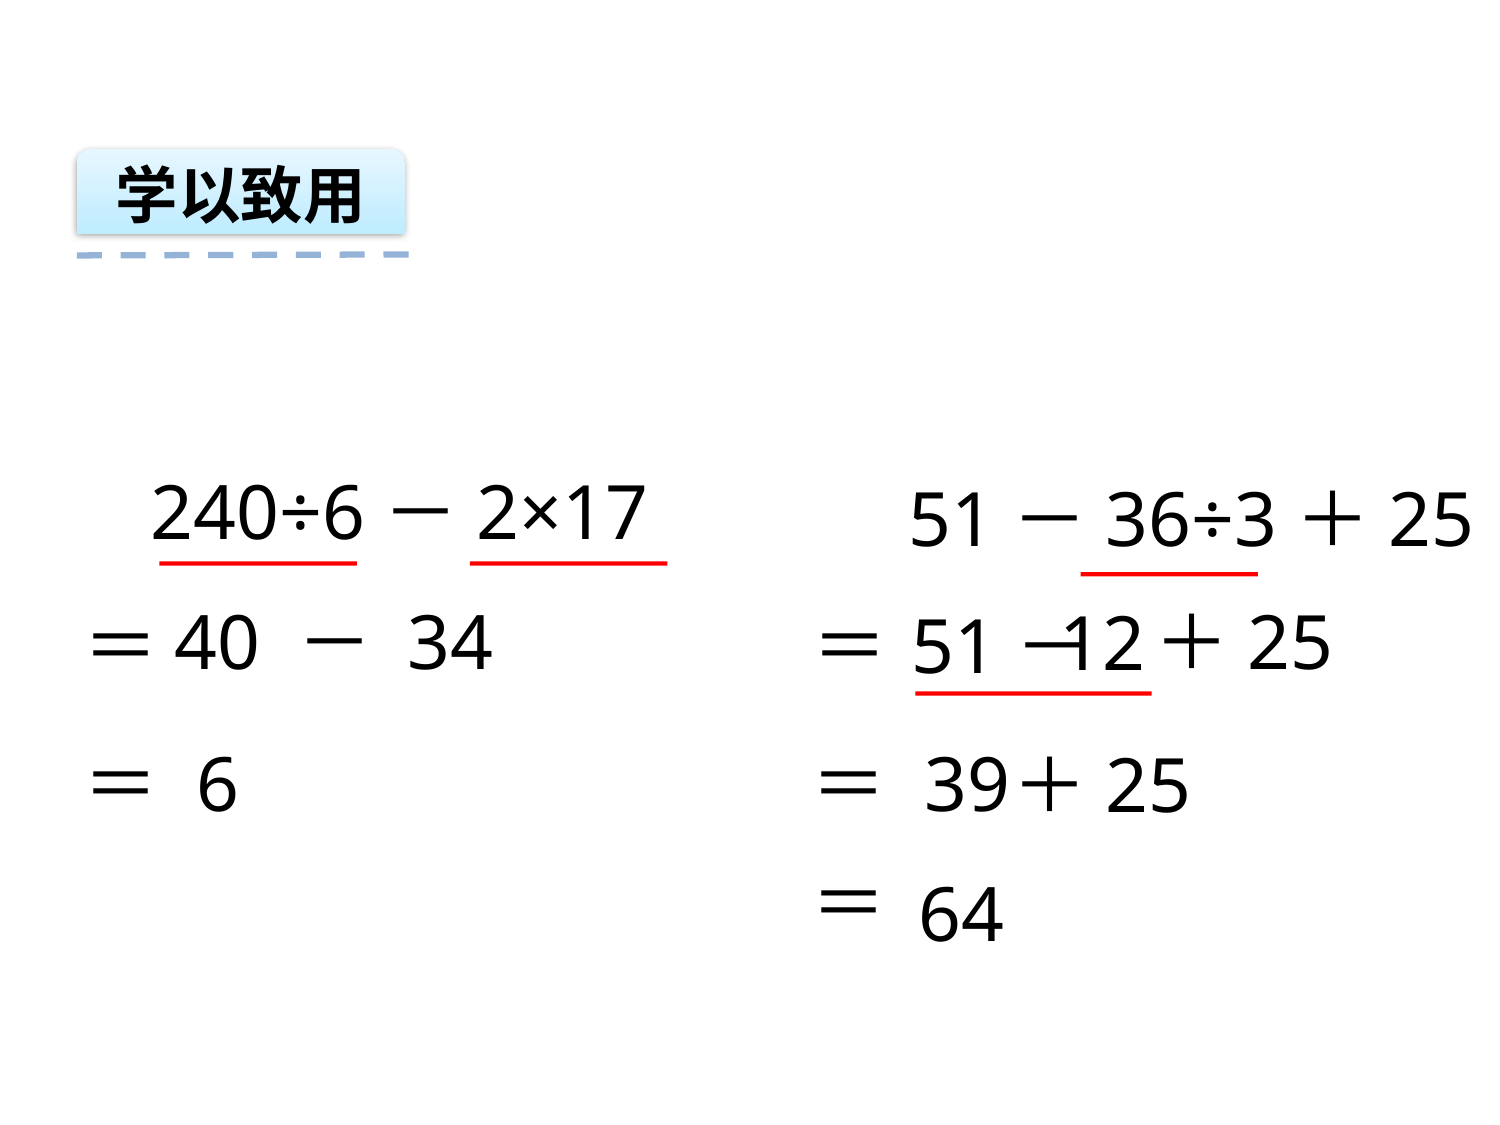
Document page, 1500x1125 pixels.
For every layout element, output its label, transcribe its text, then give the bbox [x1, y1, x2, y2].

text_box ＝ [797, 591, 897, 697]
text_box 6 [181, 728, 532, 834]
text_box ＝ [797, 728, 873, 834]
text_box ＝ [68, 728, 144, 834]
text_box 240÷6－2×17 [135, 457, 761, 562]
text_box ＋25 [1139, 587, 1353, 692]
text_box ＝ [797, 848, 873, 953]
text_box 64 [903, 858, 1128, 964]
text_box 学以致用 [76, 148, 406, 235]
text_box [159, 551, 668, 564]
text_box 40 － 34 [159, 587, 522, 692]
text_box 51－ [897, 591, 1140, 697]
text_box 39 [909, 728, 1093, 834]
text_box ＝ [68, 591, 174, 697]
text_box 51－36÷3＋25 [893, 463, 1500, 569]
text_box ＋25 [997, 729, 1364, 835]
text_box 12 [1045, 588, 1235, 693]
